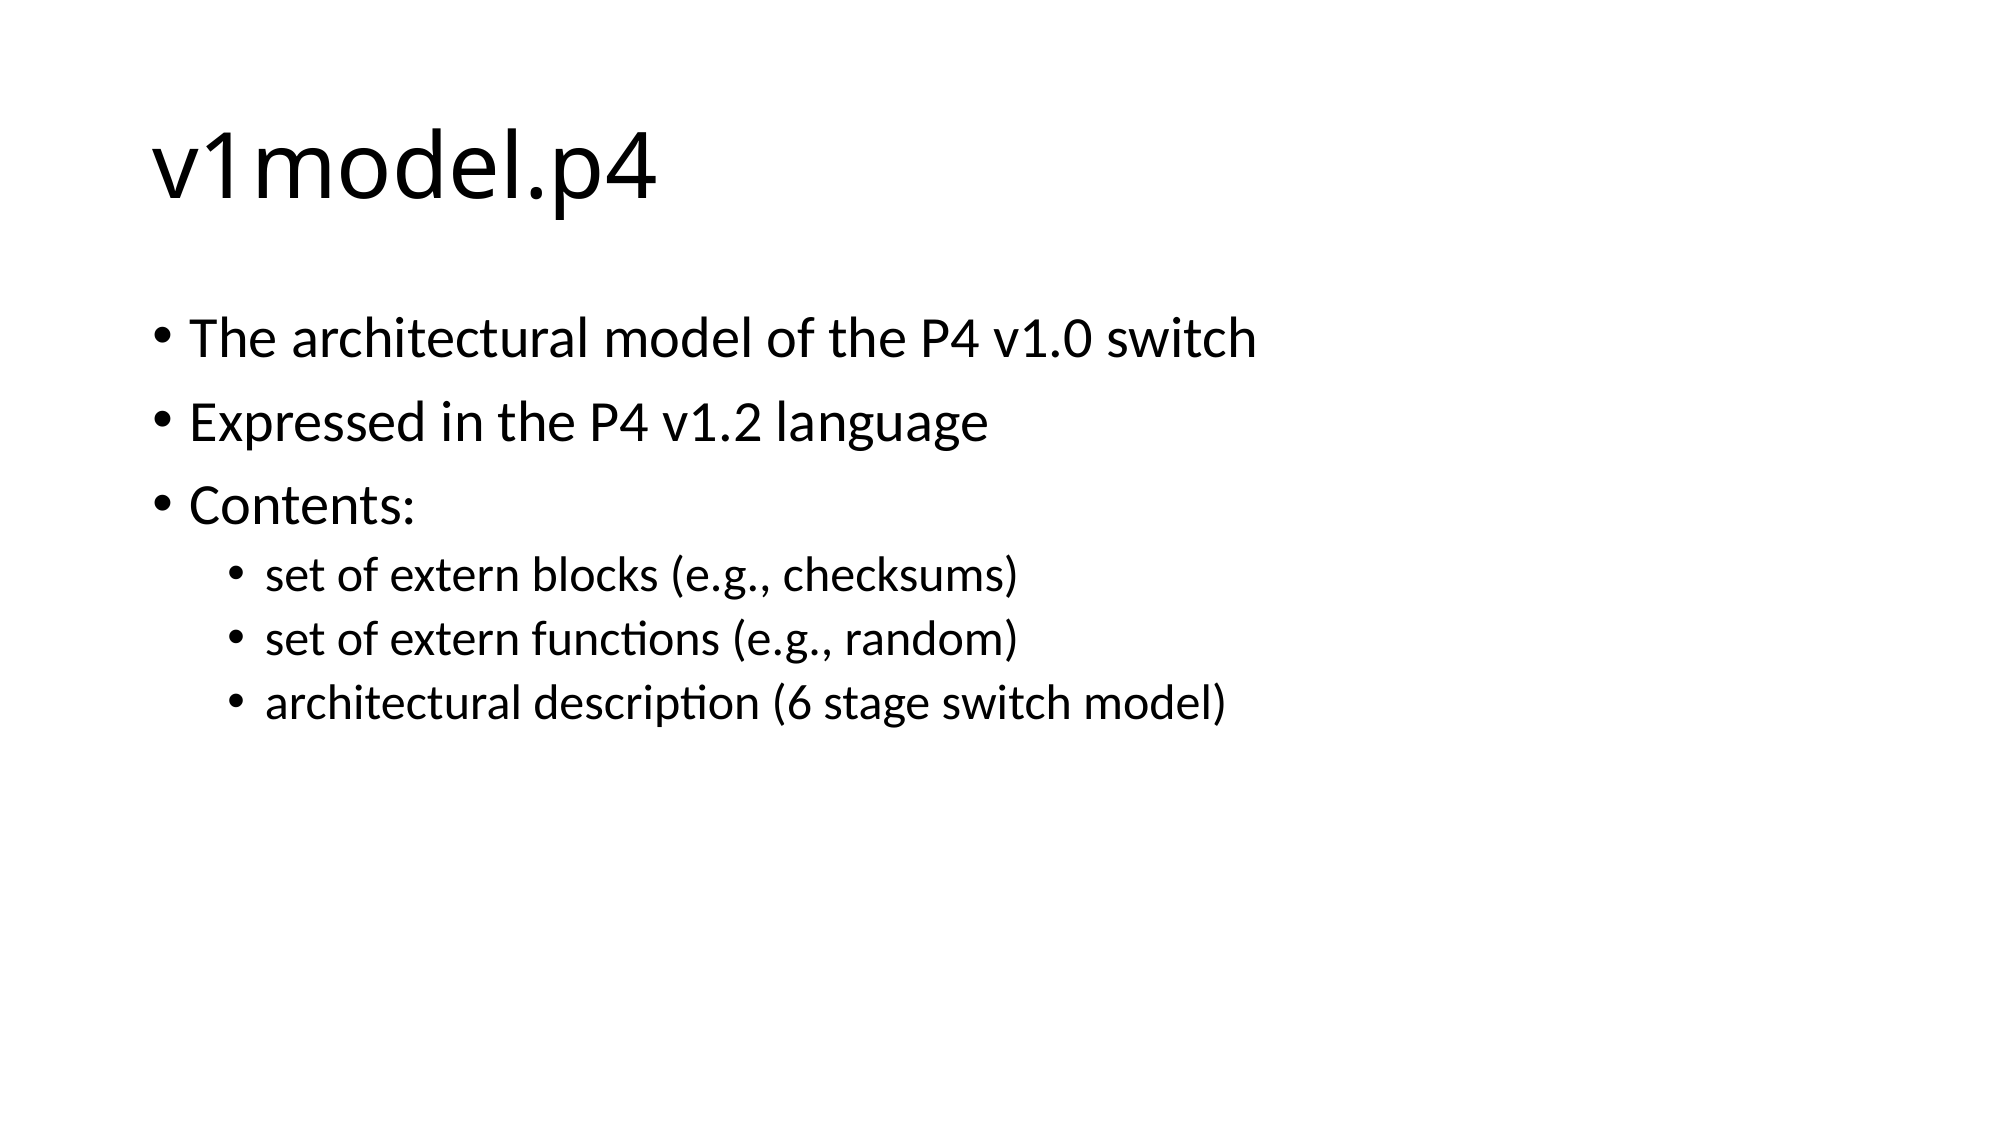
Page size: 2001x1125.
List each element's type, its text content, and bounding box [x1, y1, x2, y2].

title v1model.p4 [137, 59, 1863, 278]
list The architectural model of the P4 v1.0 switch Expressed in the P4 v1.2 language Contents: set of extern blocks (e.g., checksums) set of extern functions (e.g., random) architectural description (6 stage switch model) [137, 299, 1863, 1014]
